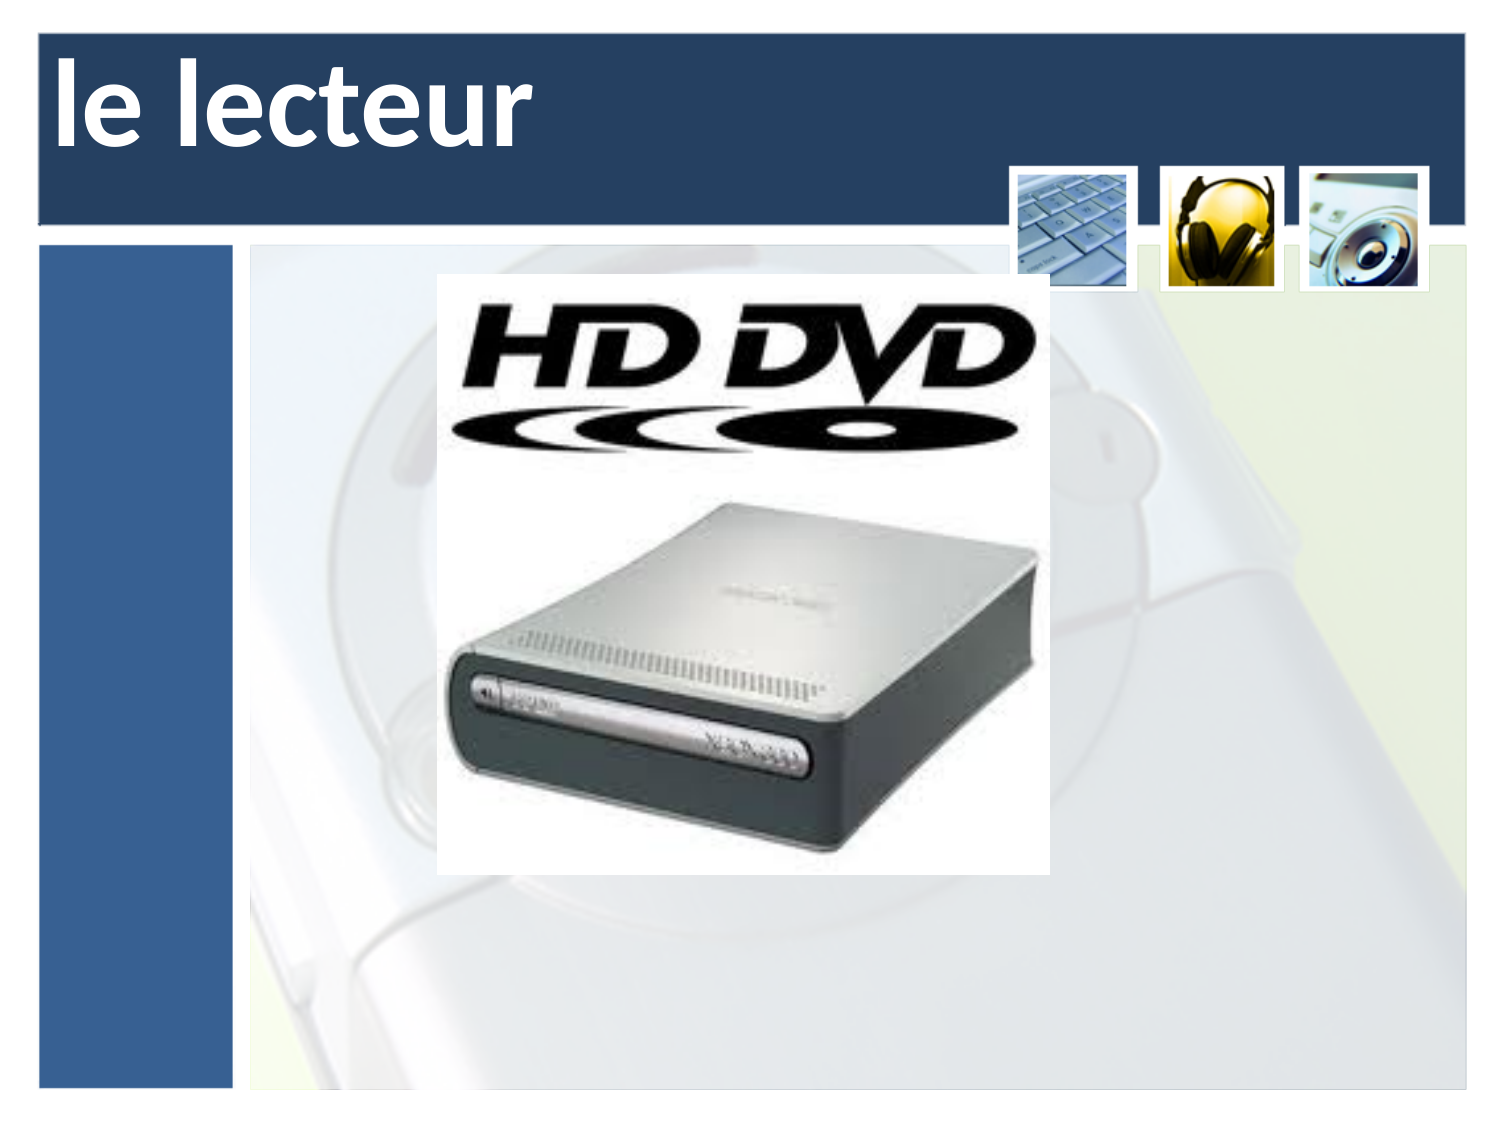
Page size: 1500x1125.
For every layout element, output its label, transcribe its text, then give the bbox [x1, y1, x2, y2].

text_box le lecteur [36, 14, 1224, 179]
picture [0, 0, 1500, 1125]
